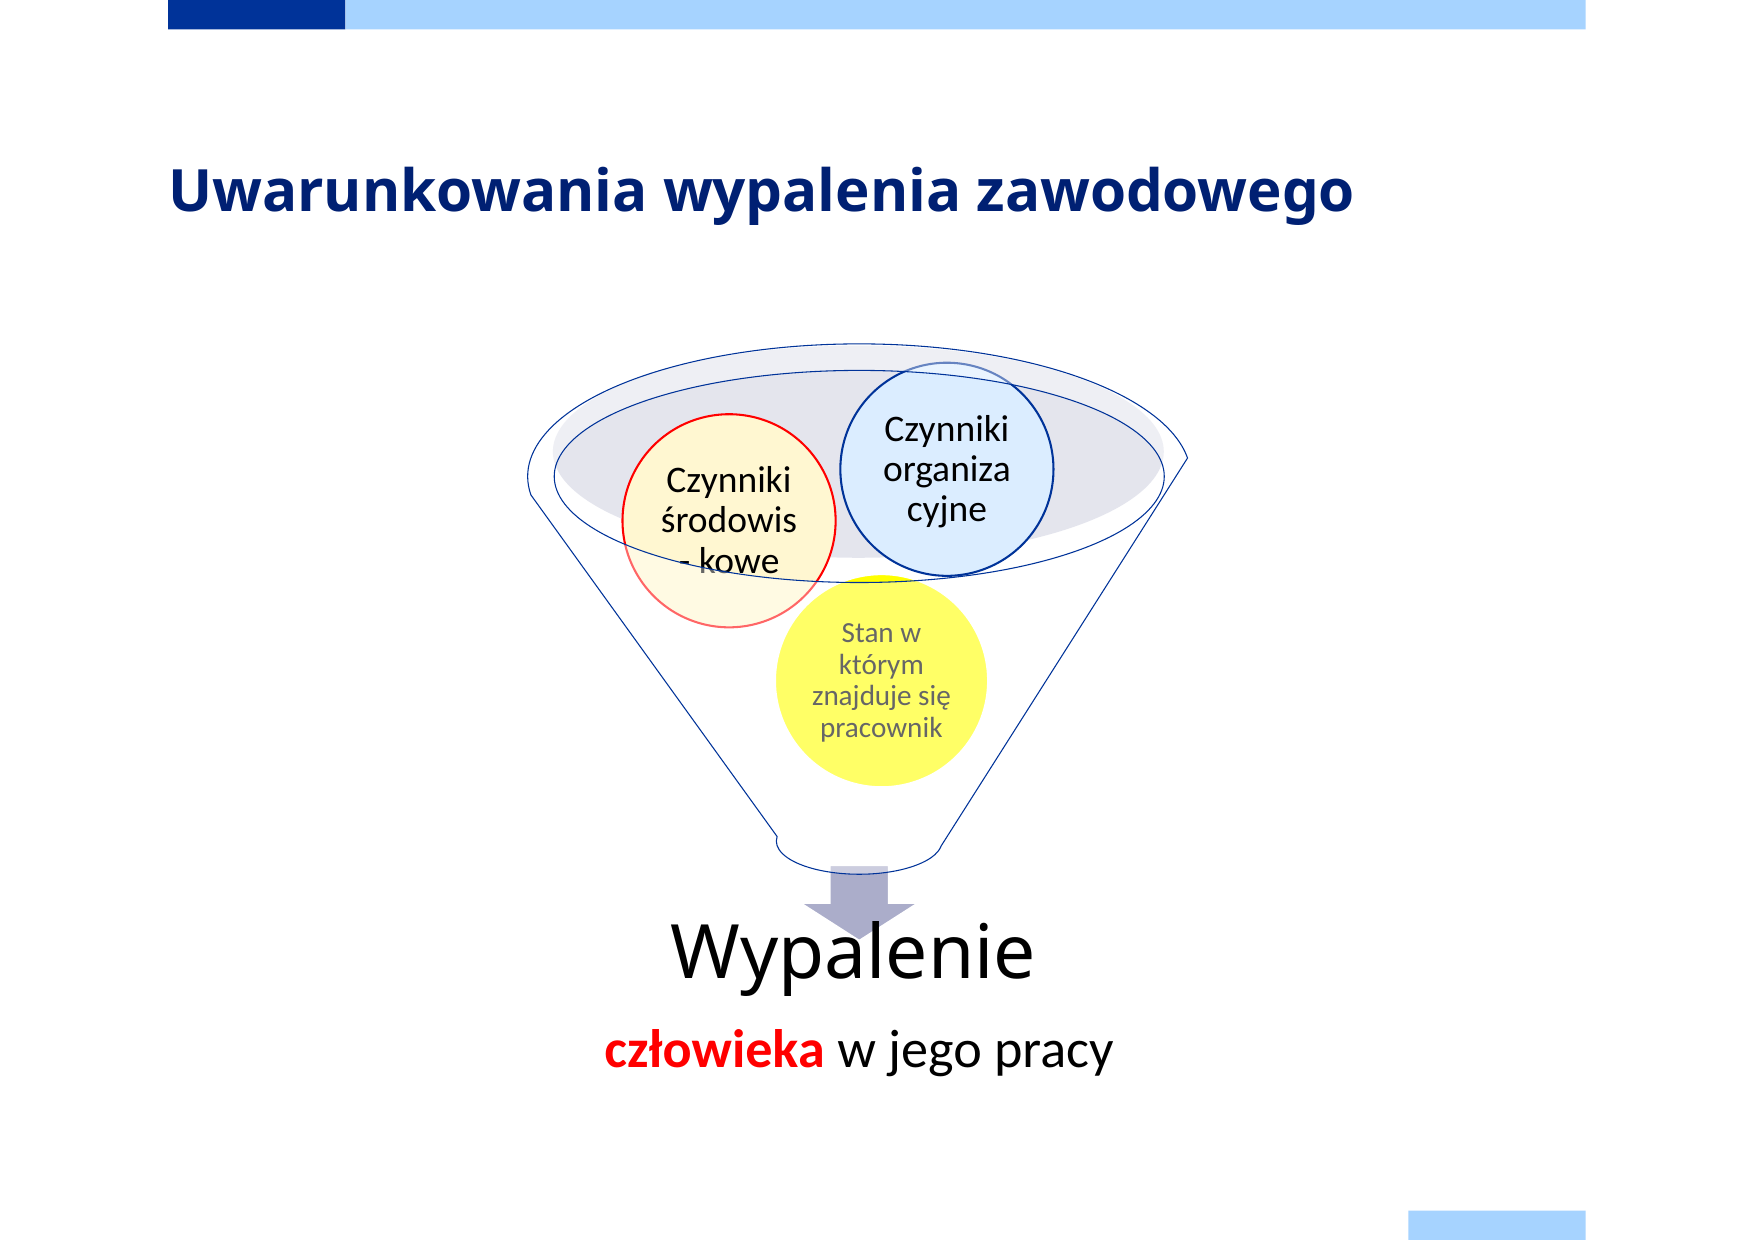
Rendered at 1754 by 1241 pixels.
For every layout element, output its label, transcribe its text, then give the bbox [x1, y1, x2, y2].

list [85, 330, 1634, 1089]
title Uwarunkowania wypalenia zawodowego [168, 147, 1586, 325]
